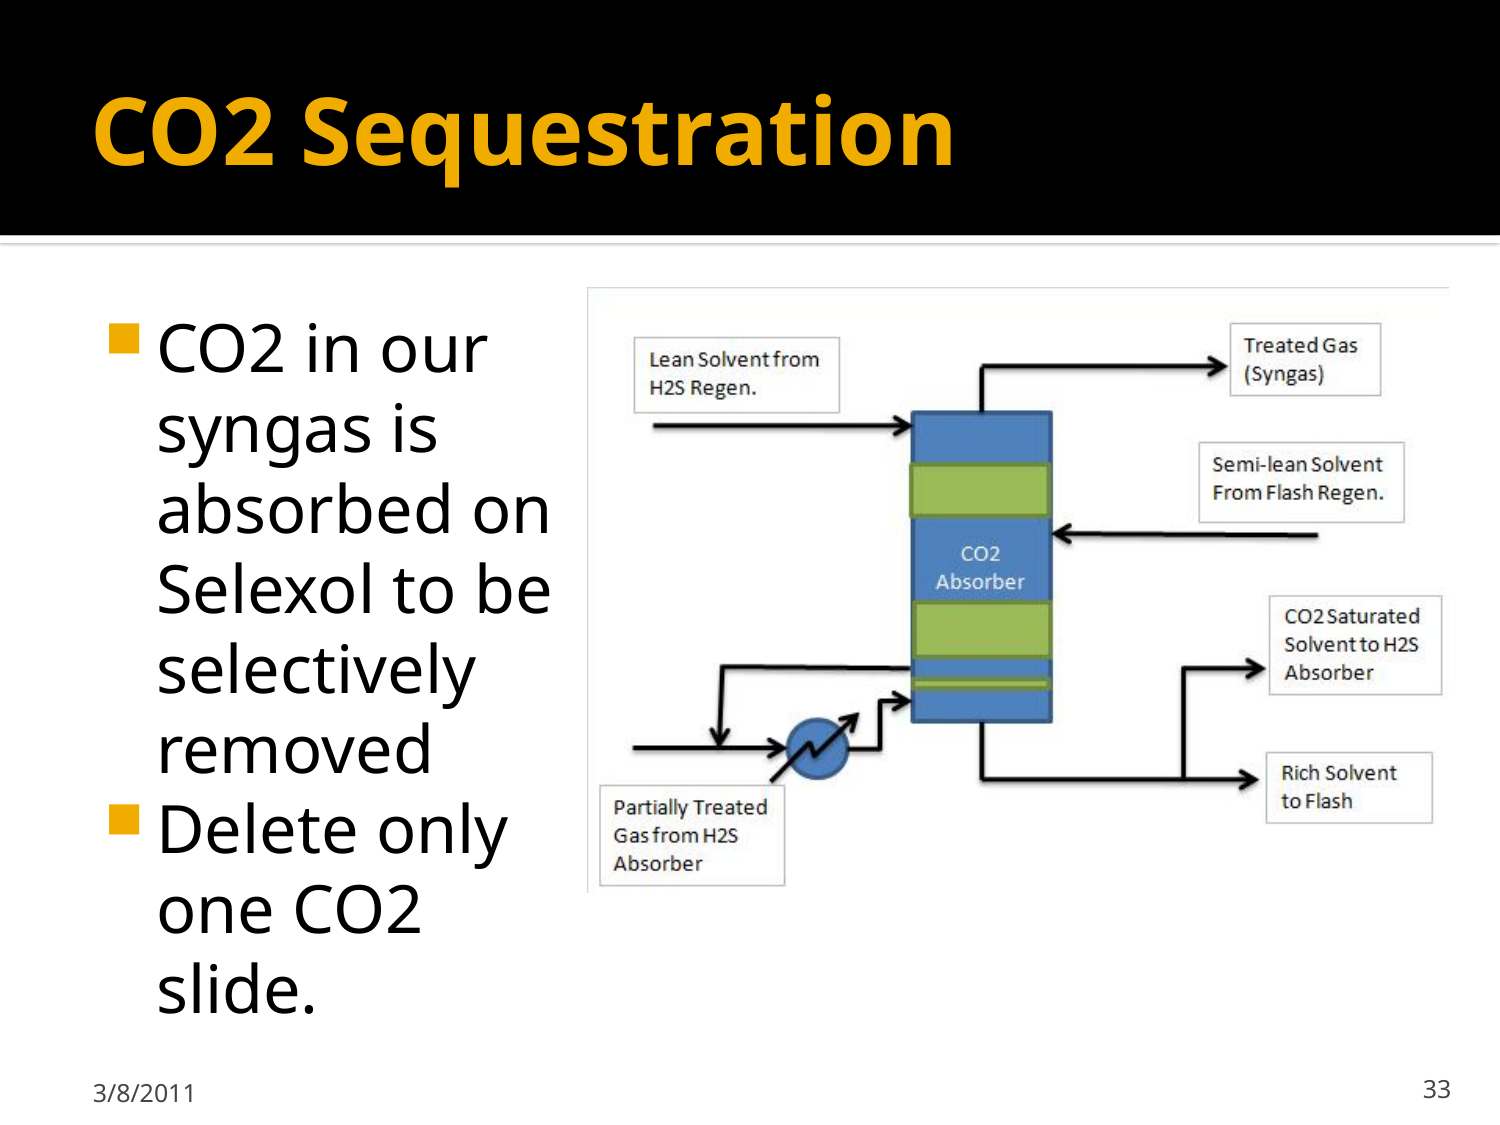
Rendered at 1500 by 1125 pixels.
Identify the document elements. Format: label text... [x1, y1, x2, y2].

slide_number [75, 1062, 425, 1108]
list CO2 in our syngas is absorbed on Selexol to be selectively removed Delete only one CO2 slide. [75, 291, 613, 1050]
picture [587, 287, 1449, 893]
title CO2 Sequestration [75, 25, 1425, 231]
slide_number 33 [1345, 1062, 1467, 1108]
